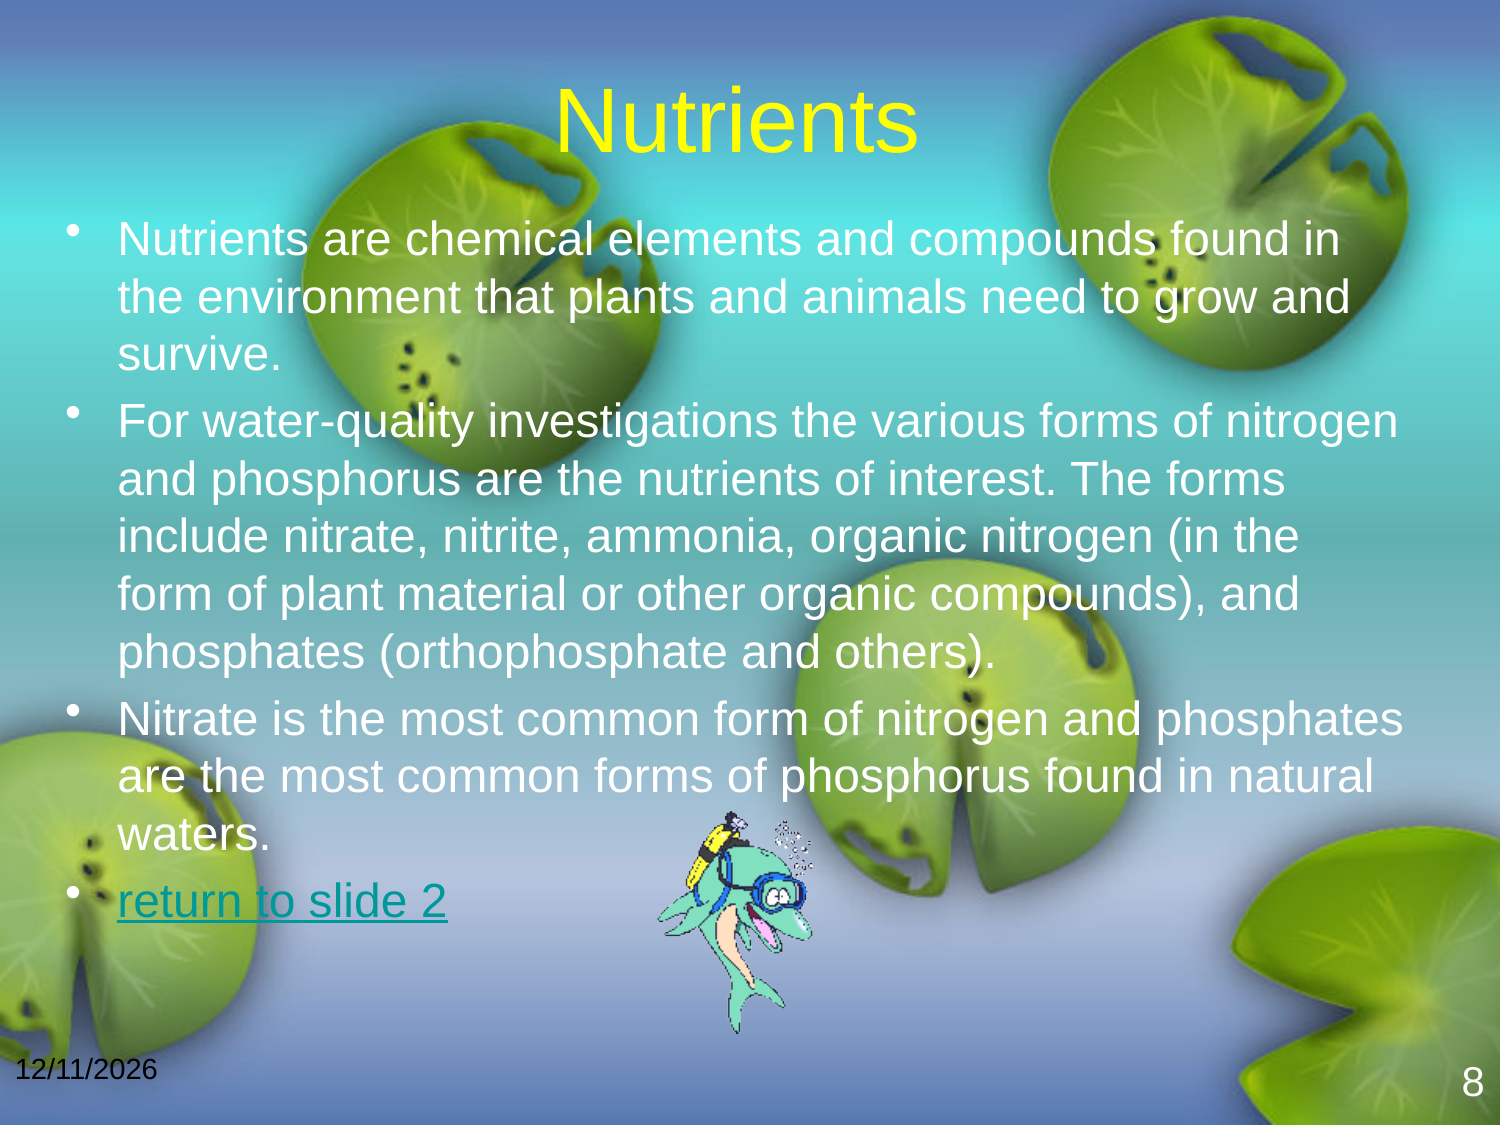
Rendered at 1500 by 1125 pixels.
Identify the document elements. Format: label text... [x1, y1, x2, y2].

title Nutrients [49, 44, 1426, 188]
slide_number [0, 1042, 350, 1103]
slide_number 8 [1149, 1046, 1500, 1125]
picture [0, 0, 1500, 1125]
list Nutrients are chemical elements and compounds found in the environment that plants and animals need to grow and survive. For water-quality investigations the various forms of nitrogen and phosphorus are the nutrients of interest. The forms include nitrate, nitrite, ammonia, organic nitrogen (in the form of plant material or other organic compounds), and phosphates (orthophosphate and others). Nitrate is the most common form of nitrogen and phosphates are the most common forms of phosphorus found in natural waters. return to slide 2 [49, 199, 1426, 943]
